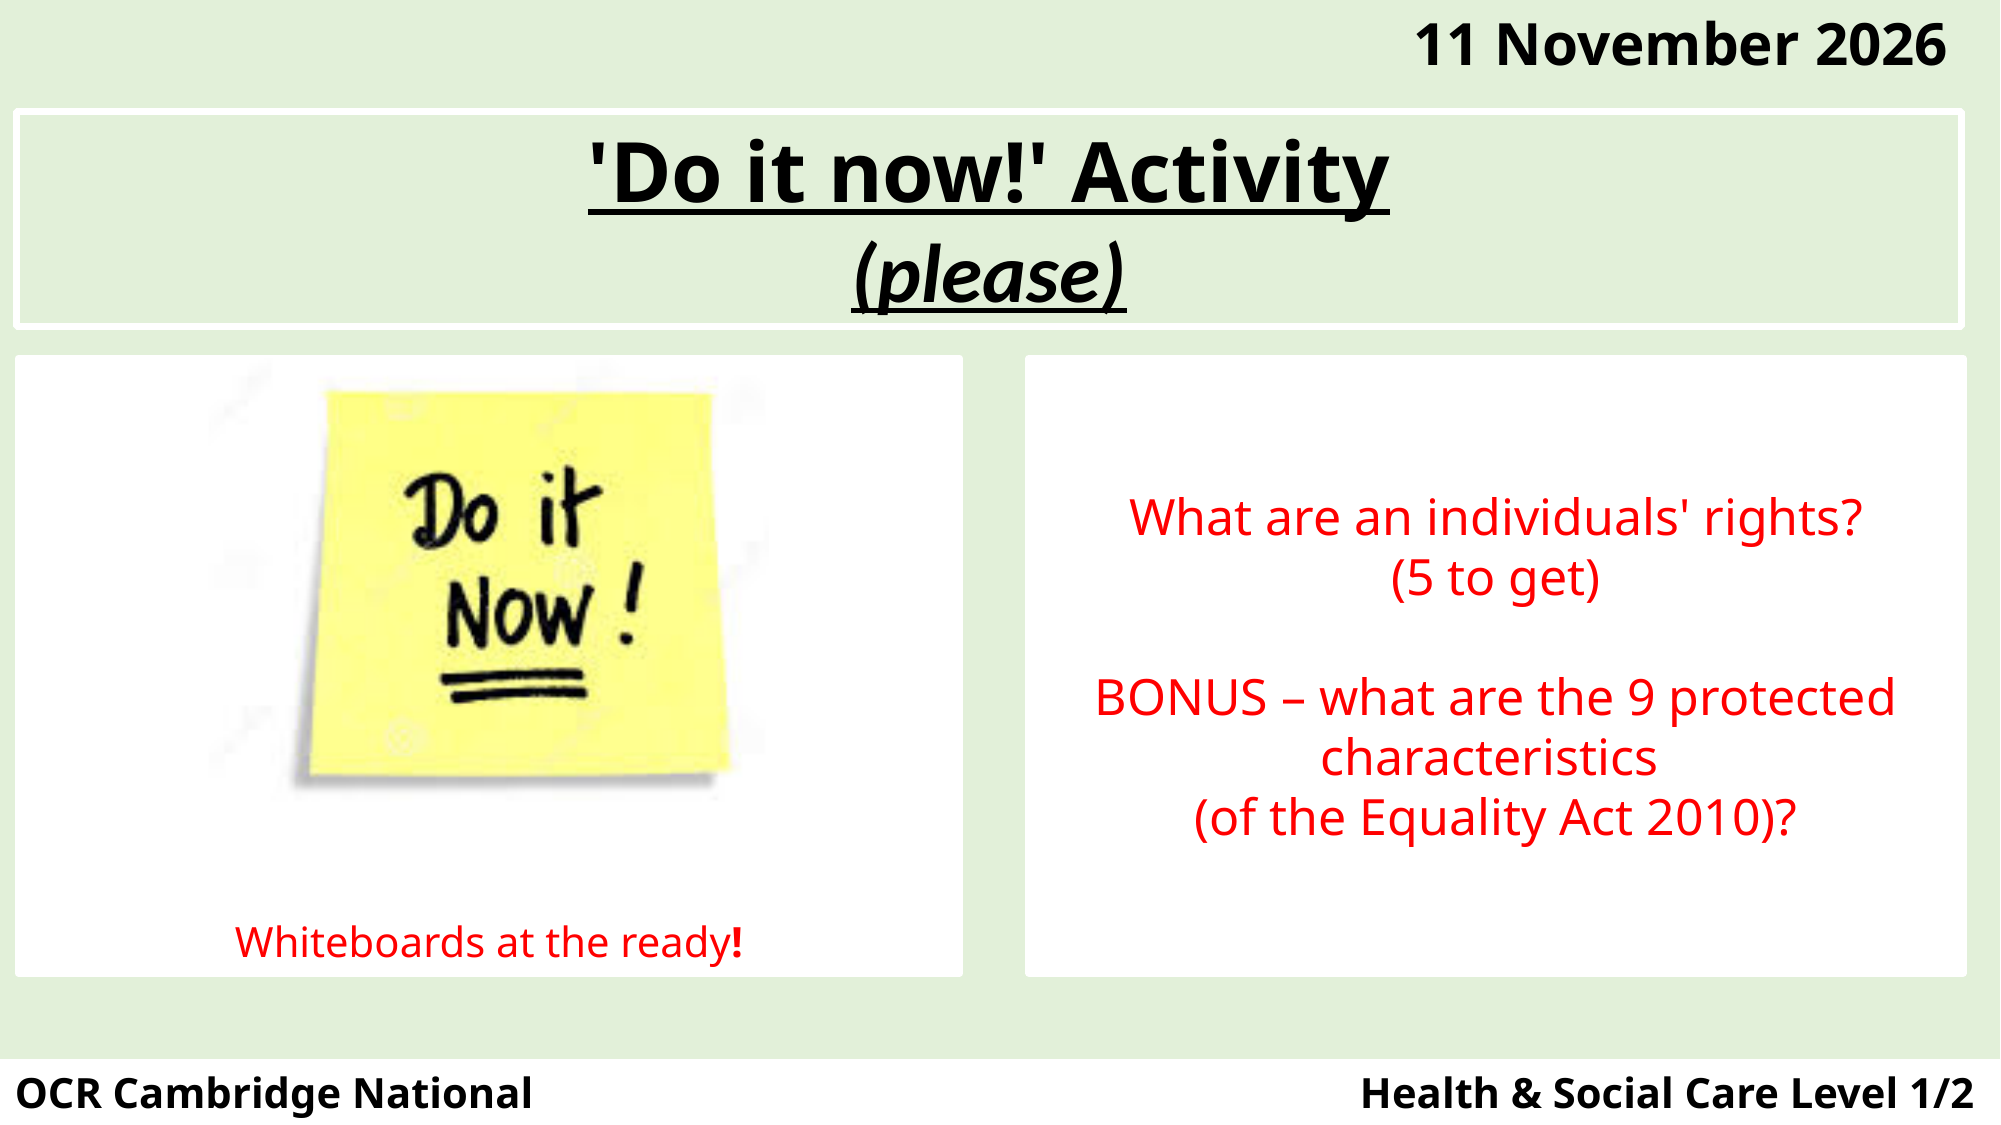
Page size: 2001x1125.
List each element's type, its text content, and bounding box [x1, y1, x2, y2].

text_box What are an individuals' rights? (5 to get) BONUS – what are the 9 protected characteristics (of the Equality Act 2010)? [1028, 358, 1964, 974]
text_box 'Do it now!' Activity (please) [16, 111, 1962, 327]
text_box Whiteboards at the ready! [18, 358, 960, 974]
text_box 17 September 2020 [1205, 0, 1964, 94]
text_box OCR Cambridge National [0, 1059, 873, 1125]
picture [208, 358, 769, 824]
text_box Health & Social Care Level 1/2 [873, 1059, 2000, 1125]
